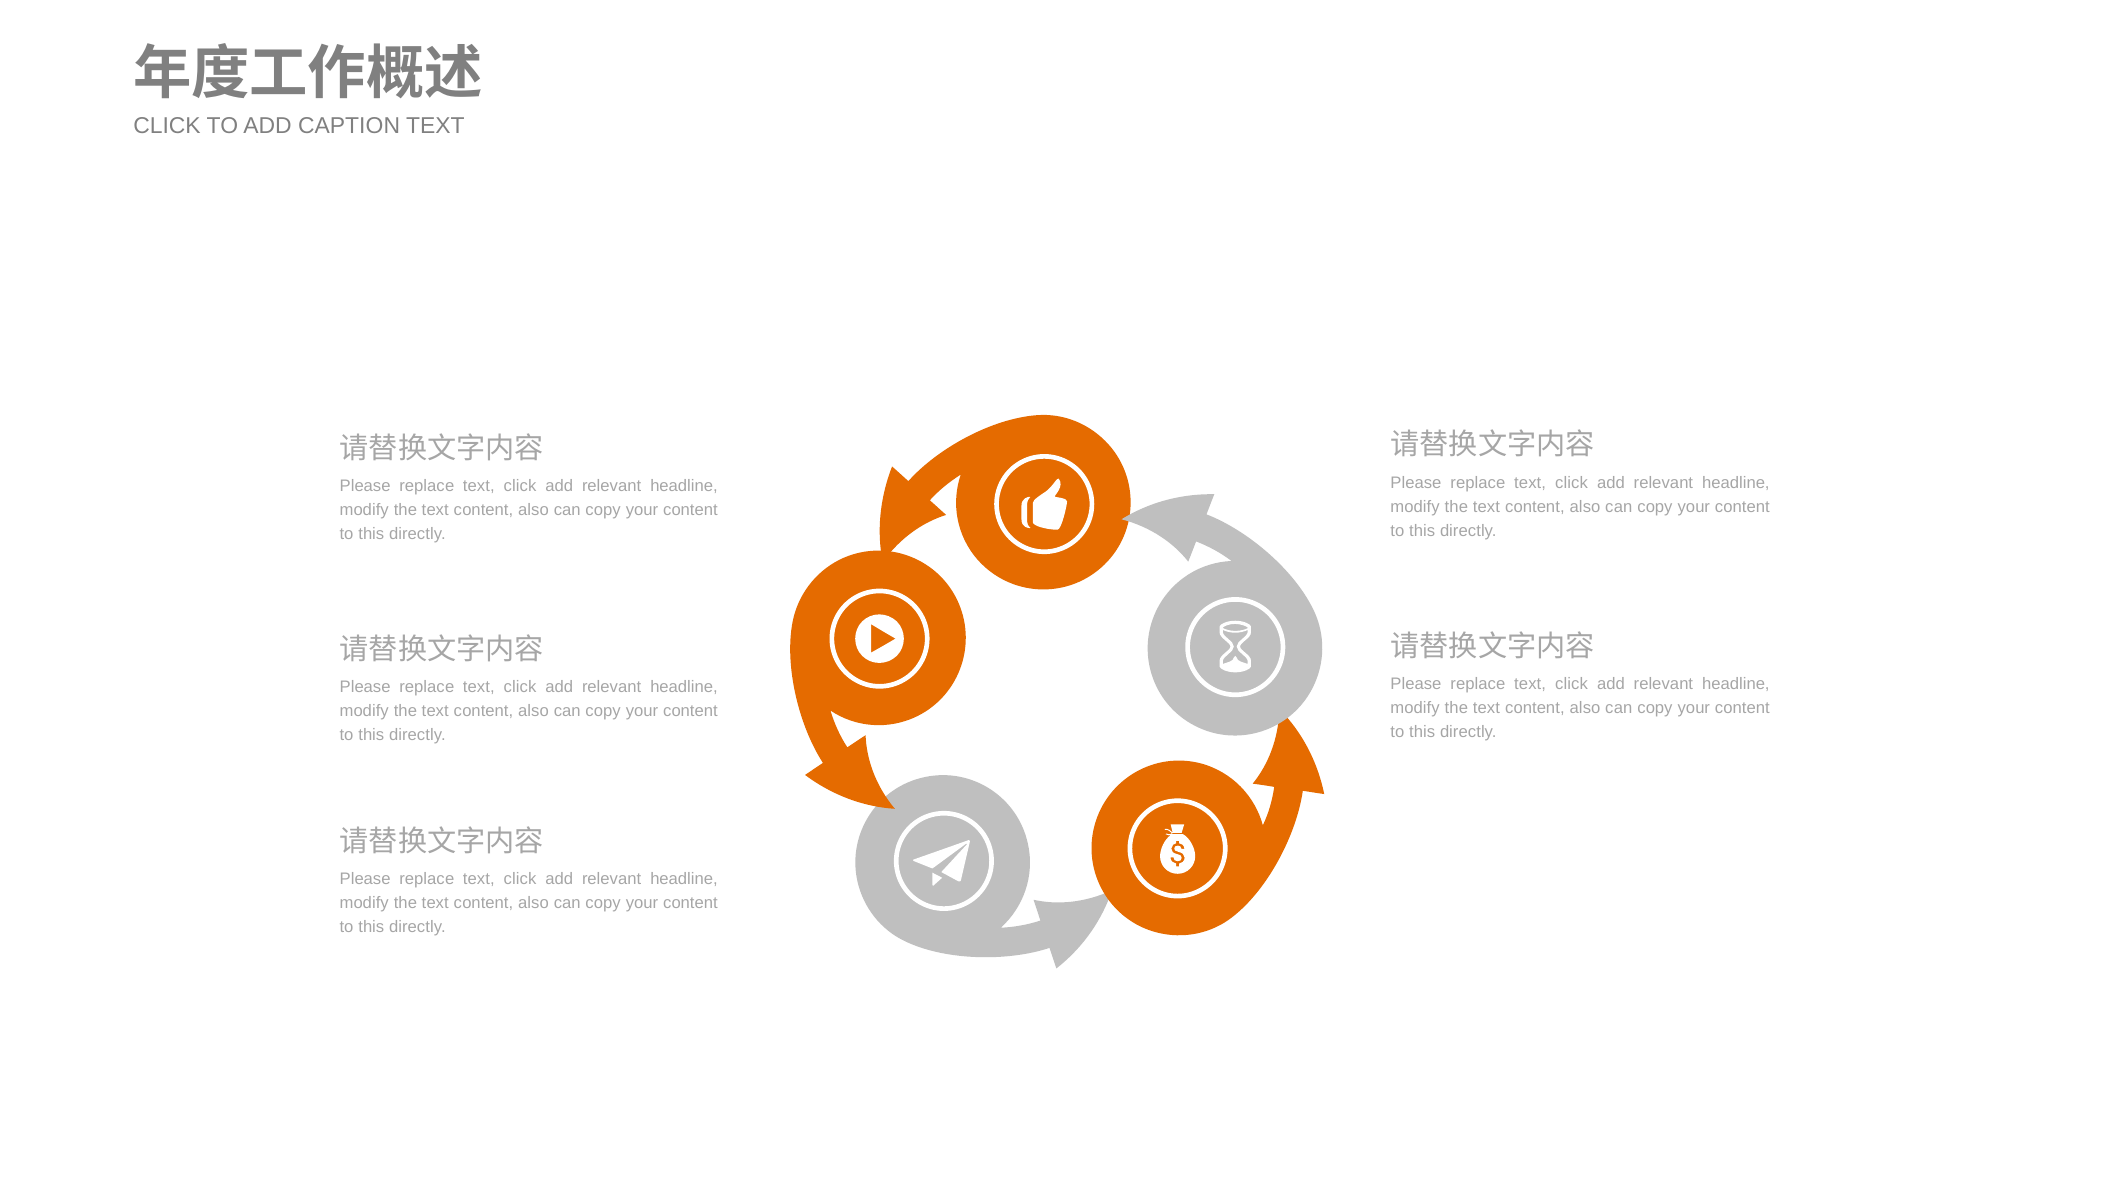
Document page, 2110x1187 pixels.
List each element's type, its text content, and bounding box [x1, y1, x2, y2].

text_box Please replace text, click add relevant headline, modify the text content, also can copy your content to this directly. [339, 863, 719, 936]
text_box Please replace text, click add relevant headline, modify the text content, also can copy your content to this directly. [1390, 668, 1771, 741]
text_box 请替换文字内容 [339, 623, 674, 666]
text_box Please replace text, click add relevant headline, modify the text content, also can copy your content to this directly. [339, 672, 719, 745]
text_box 请替换文字内容 [1390, 418, 1726, 461]
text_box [1082, 709, 1325, 940]
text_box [876, 413, 1141, 600]
text_box Please replace text, click add relevant headline, modify the text content, also can copy your content to this directly. [339, 470, 719, 543]
text_box 请替换文字内容 [339, 422, 674, 464]
text_box 请替换文字内容 [339, 814, 674, 857]
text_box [783, 538, 979, 809]
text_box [847, 766, 1113, 969]
text_box CLICK TO ADD CAPTION TEXT [133, 110, 513, 138]
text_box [1121, 493, 1326, 748]
text_box 请替换文字内容 [1390, 620, 1726, 662]
text_box 年度工作概述 [133, 35, 513, 106]
text_box Please replace text, click add relevant headline, modify the text content, also can copy your content to this directly. [1390, 467, 1771, 540]
